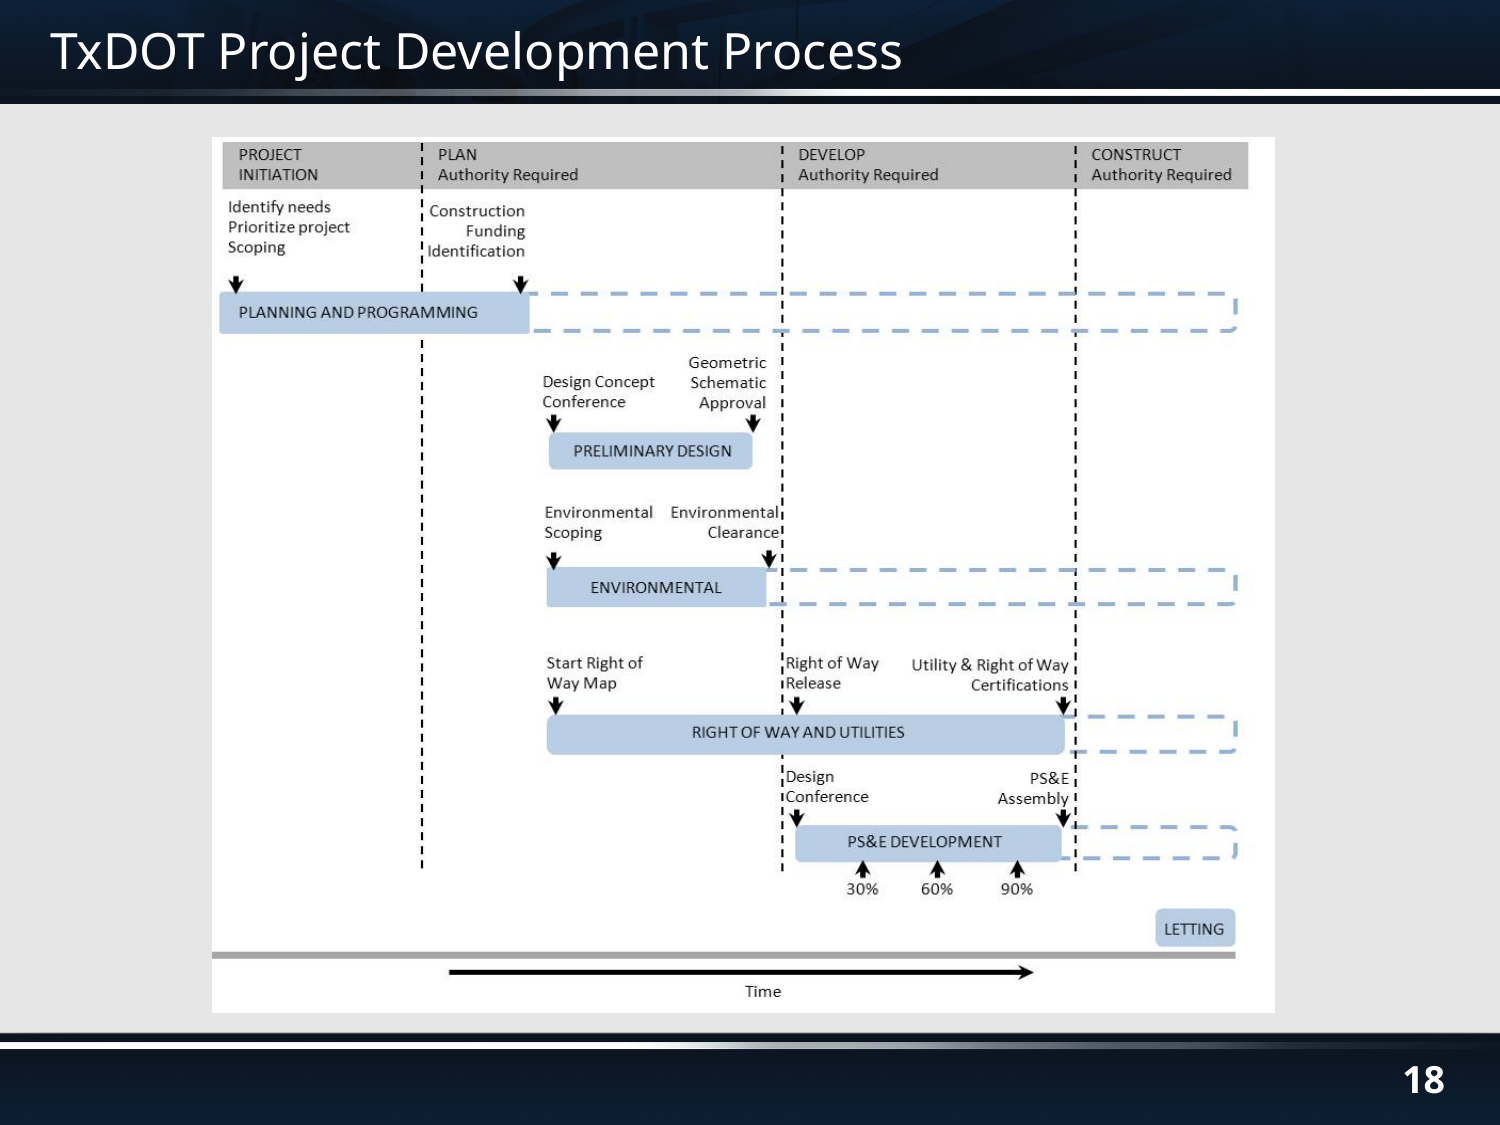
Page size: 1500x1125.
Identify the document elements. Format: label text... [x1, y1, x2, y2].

picture [212, 137, 1276, 1013]
title TxDOT Project Development Process [50, 12, 1421, 89]
picture [0, 0, 1500, 104]
picture [0, 1032, 1500, 1125]
